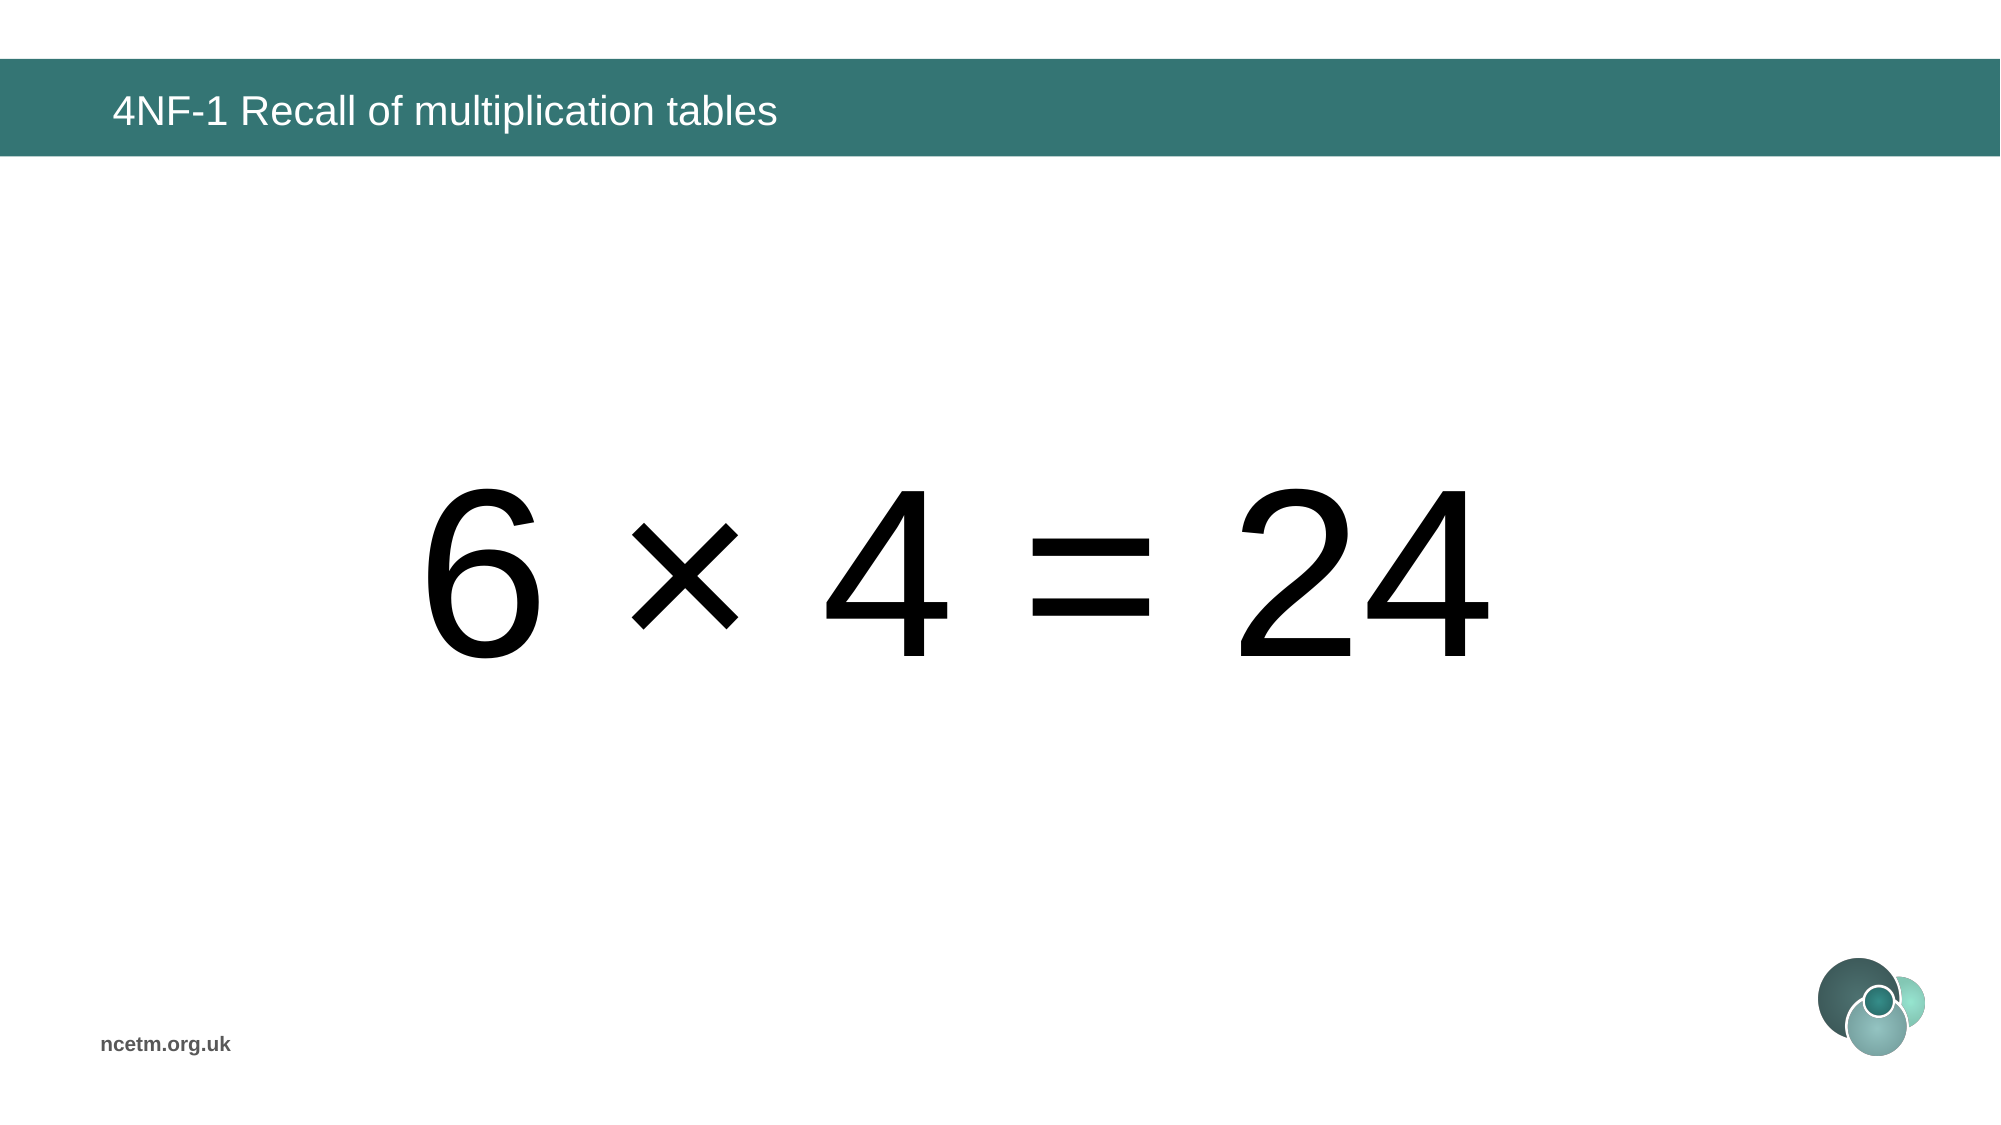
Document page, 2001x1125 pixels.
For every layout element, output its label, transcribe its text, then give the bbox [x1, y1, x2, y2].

text_box 6 × 4 = [401, 409, 1214, 712]
title 4NF-1 Recall of multiplication tables [97, 76, 1945, 147]
text_box 24 [1214, 409, 1511, 712]
picture [1818, 958, 1925, 1056]
